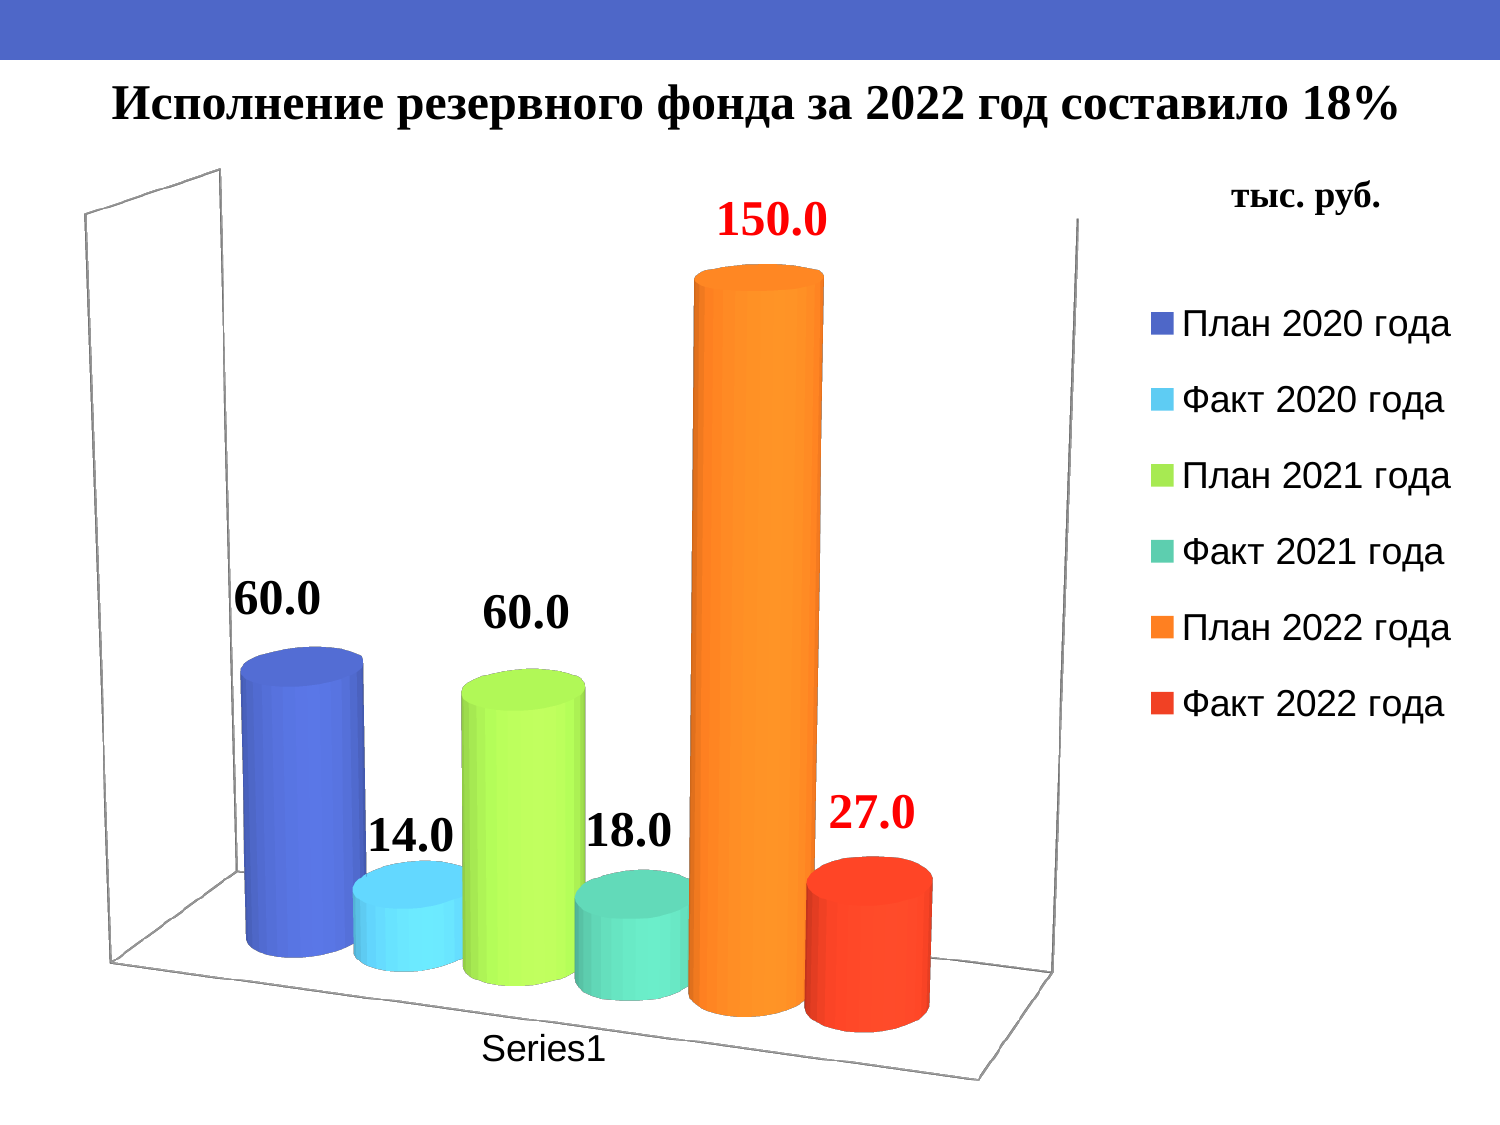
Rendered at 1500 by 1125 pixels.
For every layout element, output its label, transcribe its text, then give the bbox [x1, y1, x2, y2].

text_box Исполнение резервного фонда за 2022 год составило 18% [24, 62, 1475, 149]
chart [24, 149, 1476, 1101]
